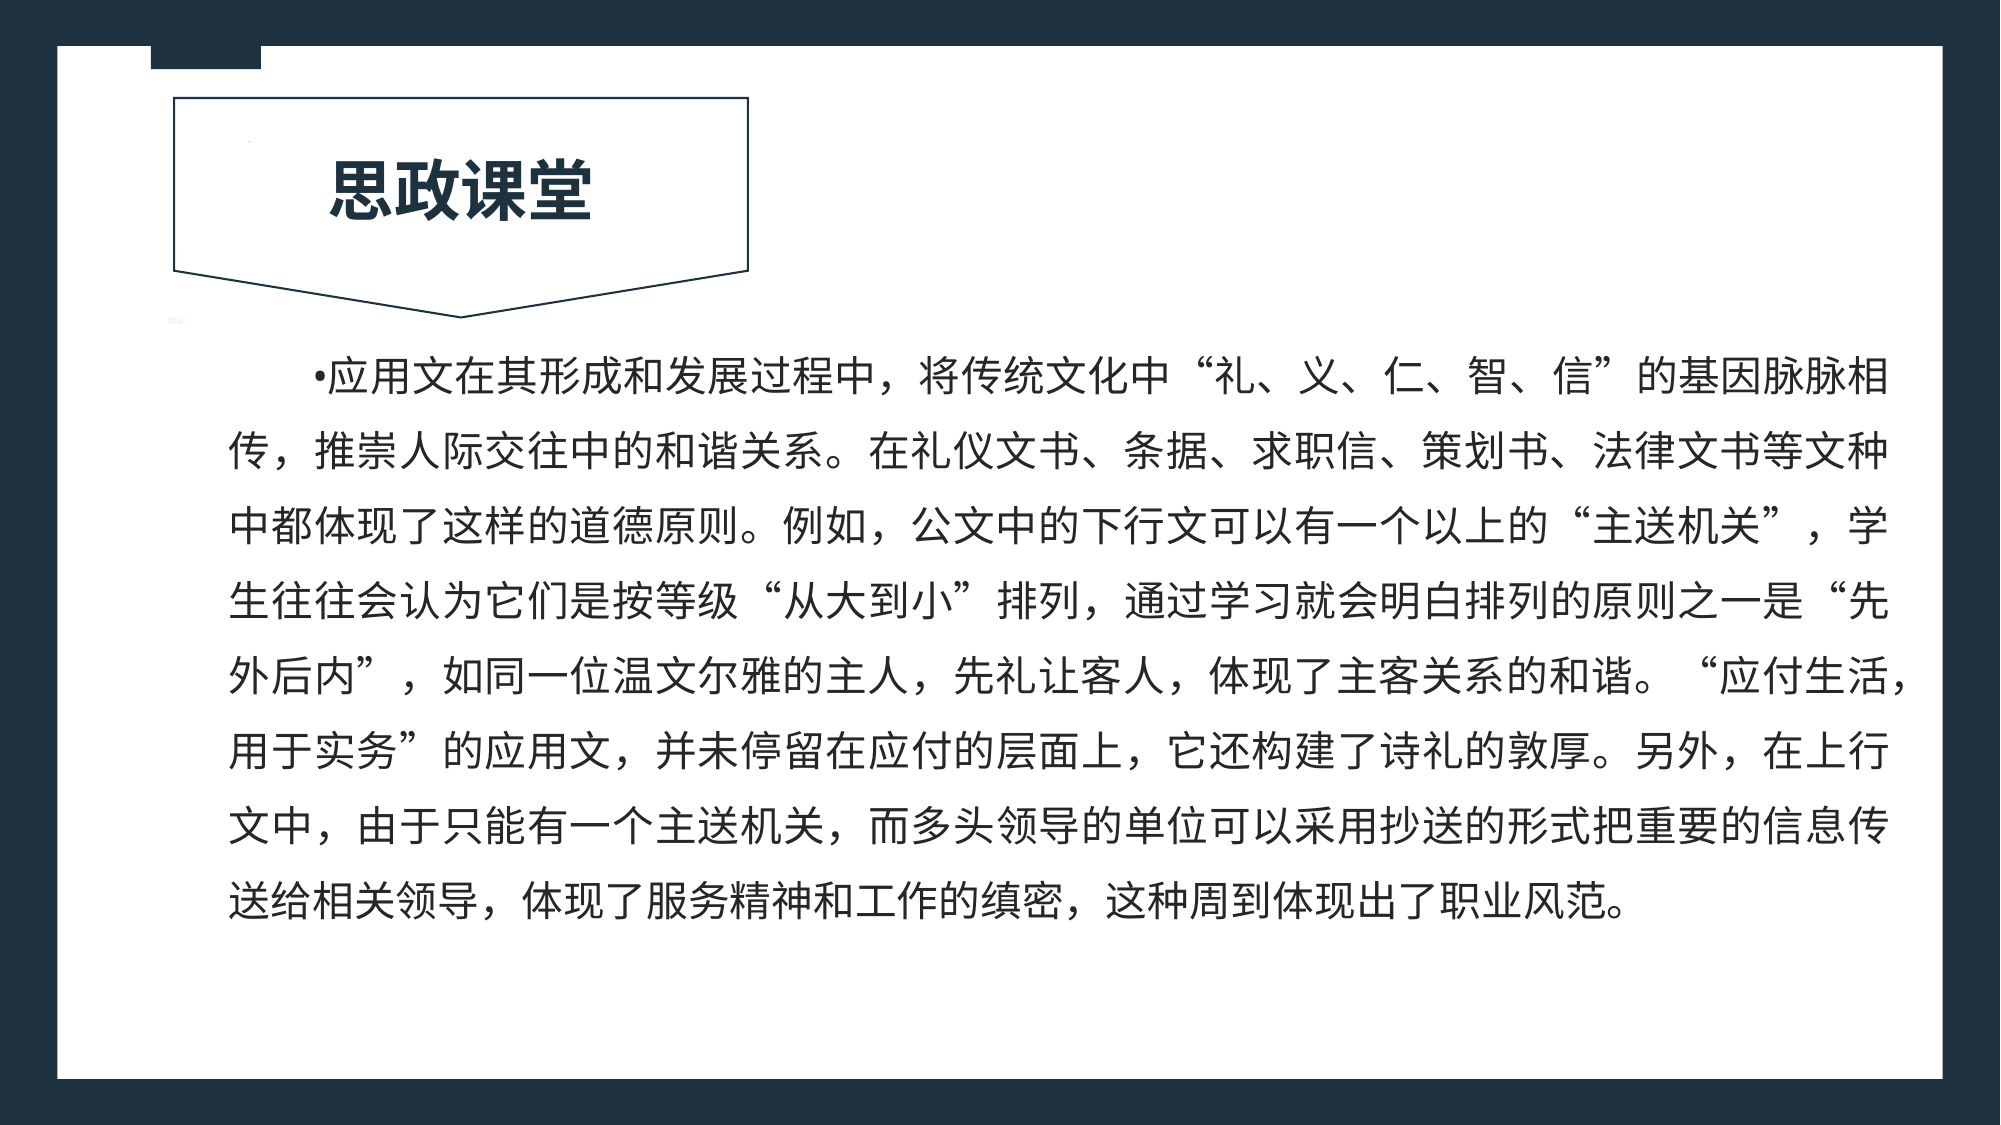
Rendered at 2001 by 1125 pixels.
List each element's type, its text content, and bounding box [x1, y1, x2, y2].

text_box 应用文在其形成和发展过程中，将传统文化中“礼、义、仁、智、信”的基因脉脉相传，推崇人际交往中的和谐关系。在礼仪文书、条据、求职信、策划书、法律文书等文种中都体现了这样的道德原则。例如，公文中的下行文可以有一个以上的“主送机关”，学生往往会认为它们是按等级“从大到小”排列，通过学习就会明白排列的原则之一是“先外后内”，如同一位温文尔雅的主人，先礼让客人，体现了主客关系的和谐。“应付生活，用于实务”的应用文，并未停留在应付的层面上，它还构建了诗礼的敦厚。另外，在上行文中，由于只能有一个主送机关，而多头领导的单位可以采用抄送的形式把重要的信息传送给相关领导，体现了服务精神和工作的缜密，这种周到体现出了职业风范。 [167, 317, 1905, 933]
text_box 思政课堂 [247, 141, 675, 236]
text_box [173, 96, 749, 317]
